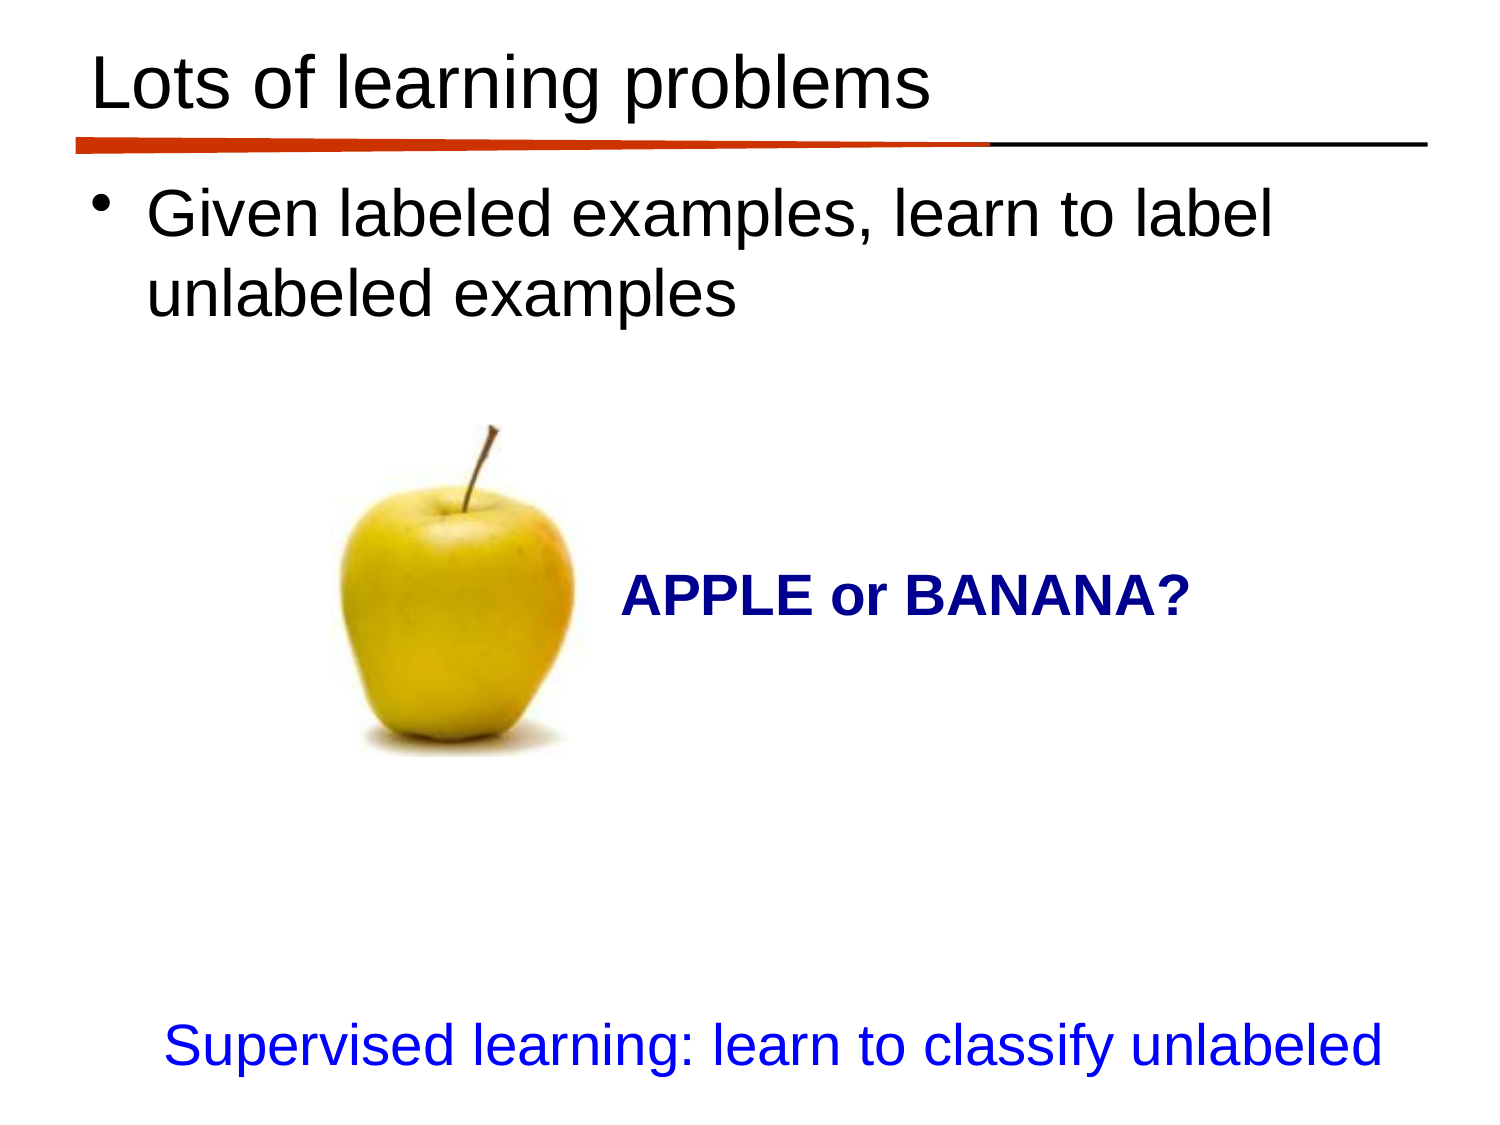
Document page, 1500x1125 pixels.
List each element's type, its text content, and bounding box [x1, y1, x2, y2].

text_box APPLE or BANANA? [603, 549, 1338, 635]
picture [299, 424, 599, 757]
text_box Supervised learning: learn to classify unlabeled [137, 999, 1413, 1085]
list Given labeled examples, learn to label unlabeled examples [74, 162, 1426, 376]
title Lots of learning problems [74, 24, 1426, 133]
